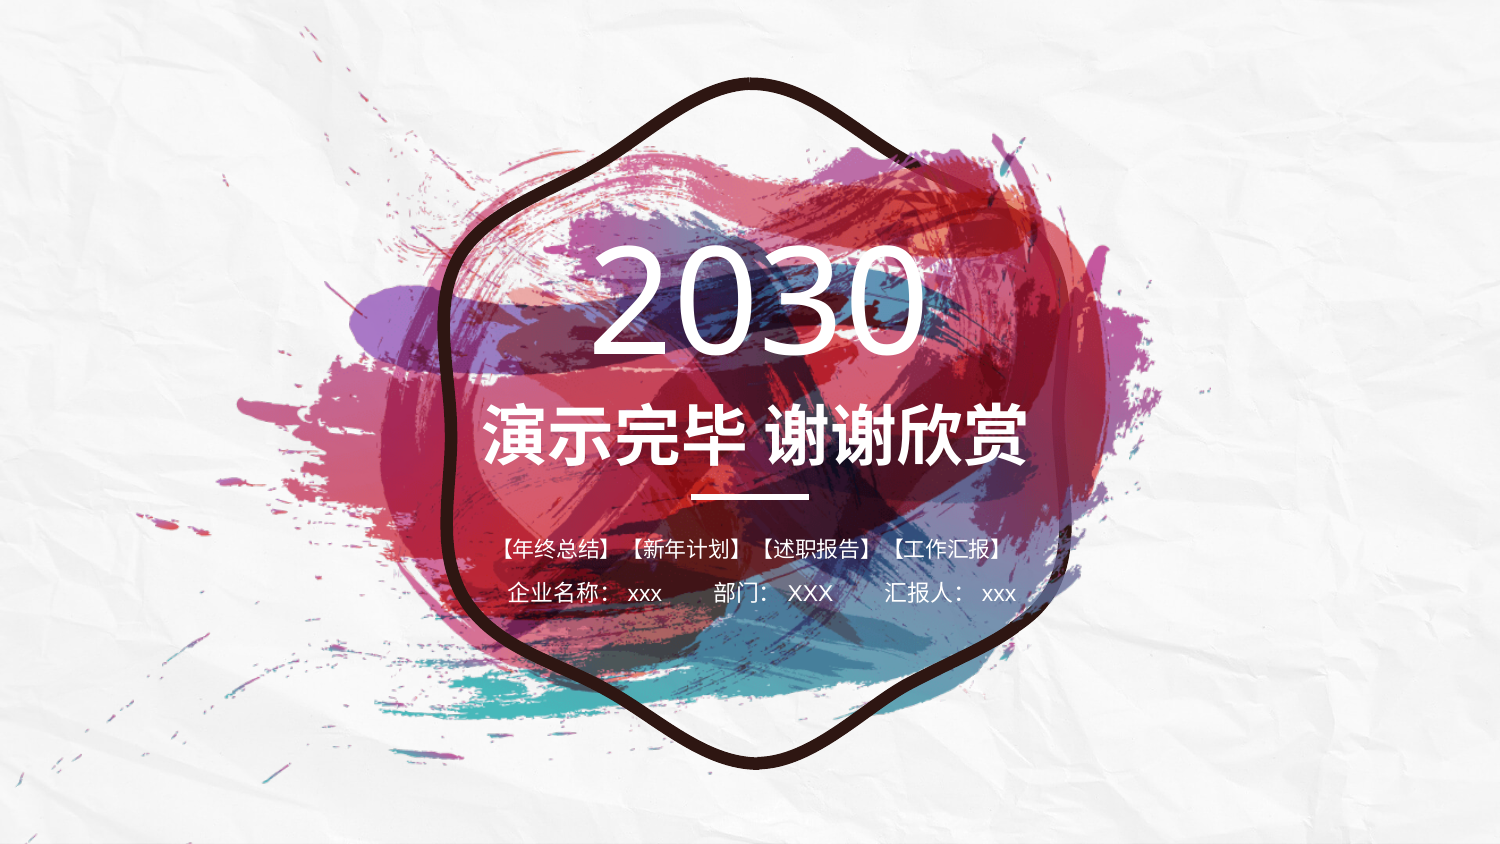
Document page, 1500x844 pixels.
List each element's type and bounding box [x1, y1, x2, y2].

picture [0, 0, 1211, 844]
